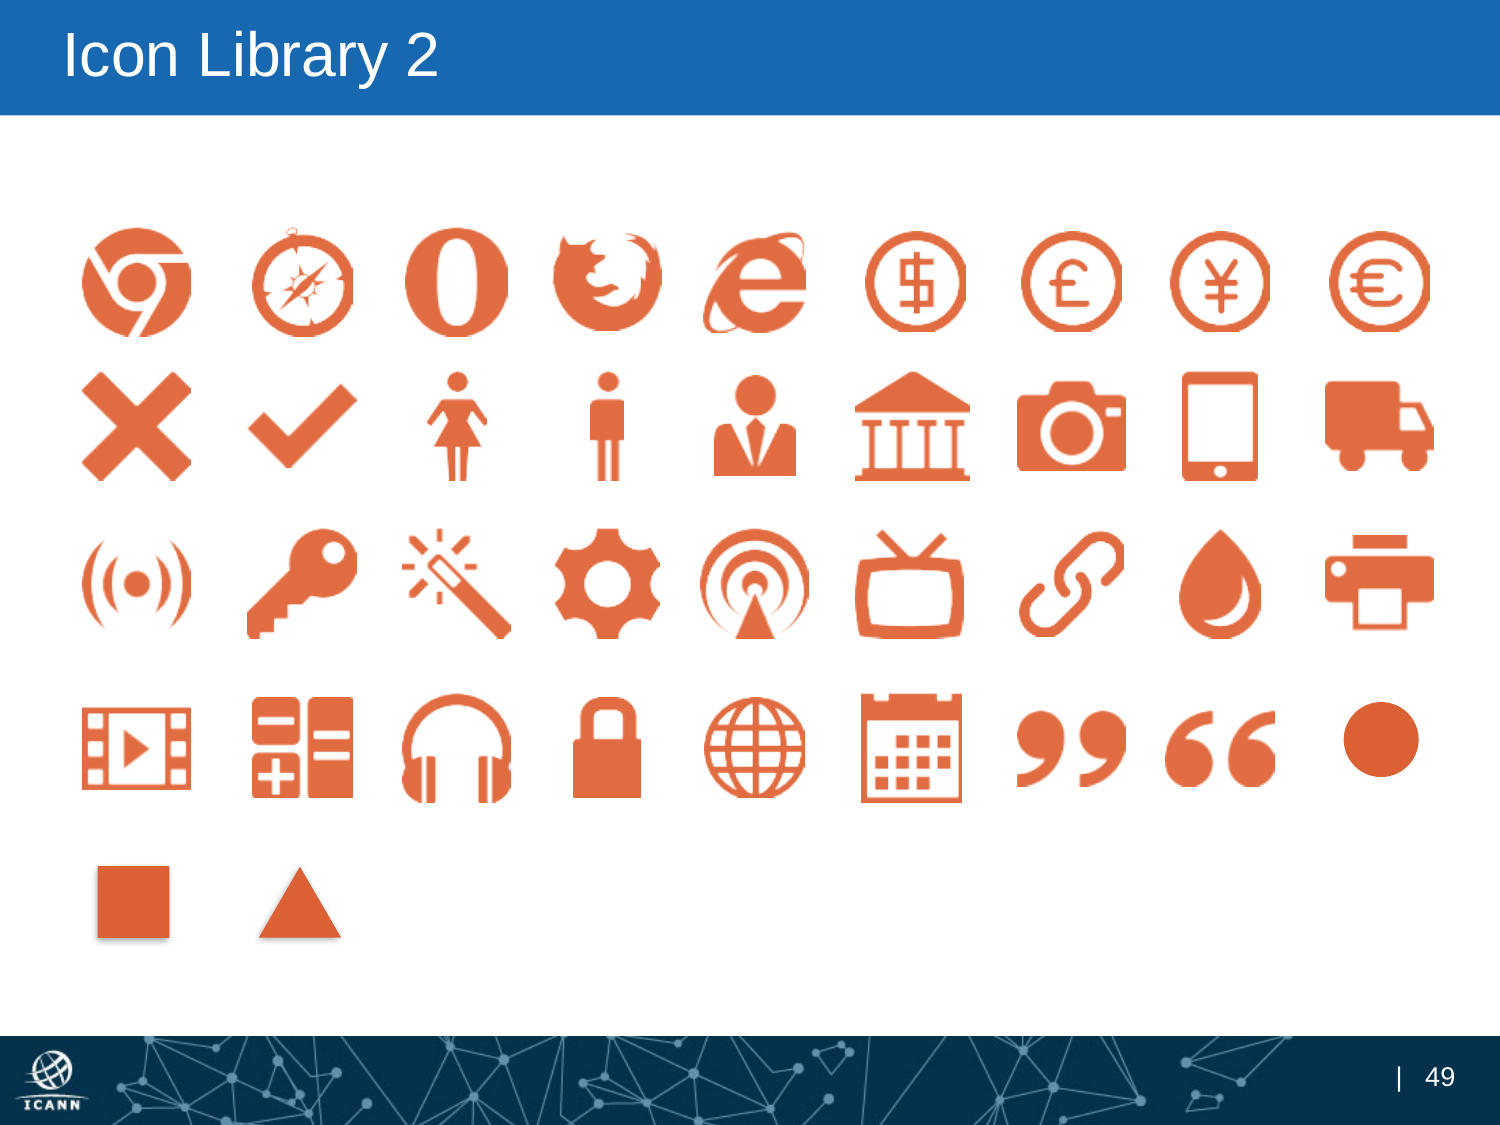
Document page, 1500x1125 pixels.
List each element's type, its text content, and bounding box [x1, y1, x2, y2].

picture [251, 225, 353, 337]
picture [1324, 534, 1434, 632]
picture [1324, 380, 1434, 471]
picture [1182, 370, 1258, 482]
picture [703, 230, 807, 333]
picture [854, 370, 970, 482]
picture [554, 527, 660, 639]
text_box [258, 865, 342, 939]
picture [704, 697, 806, 798]
picture [573, 697, 641, 798]
picture [247, 527, 357, 639]
picture [0, 1036, 1500, 1125]
picture [81, 225, 191, 337]
picture [81, 705, 191, 790]
text_box [97, 865, 170, 939]
text_box [1341, 699, 1421, 780]
picture [1329, 231, 1430, 332]
picture [405, 225, 508, 337]
picture [861, 692, 962, 804]
picture [1017, 380, 1127, 471]
picture [1179, 527, 1261, 639]
picture [401, 692, 511, 804]
picture [1017, 708, 1127, 787]
picture [247, 383, 357, 468]
title Icon Library 2 [0, 0, 1500, 116]
picture [854, 527, 964, 639]
picture [1021, 231, 1122, 332]
picture [713, 375, 796, 476]
picture [1169, 231, 1271, 332]
picture [425, 370, 487, 482]
picture [589, 370, 624, 482]
picture [700, 527, 810, 639]
picture [1019, 529, 1125, 637]
picture [401, 527, 511, 639]
picture [81, 535, 191, 631]
picture [251, 697, 353, 798]
picture [552, 232, 662, 331]
picture [81, 370, 191, 482]
picture [865, 231, 966, 332]
picture [1165, 708, 1275, 787]
